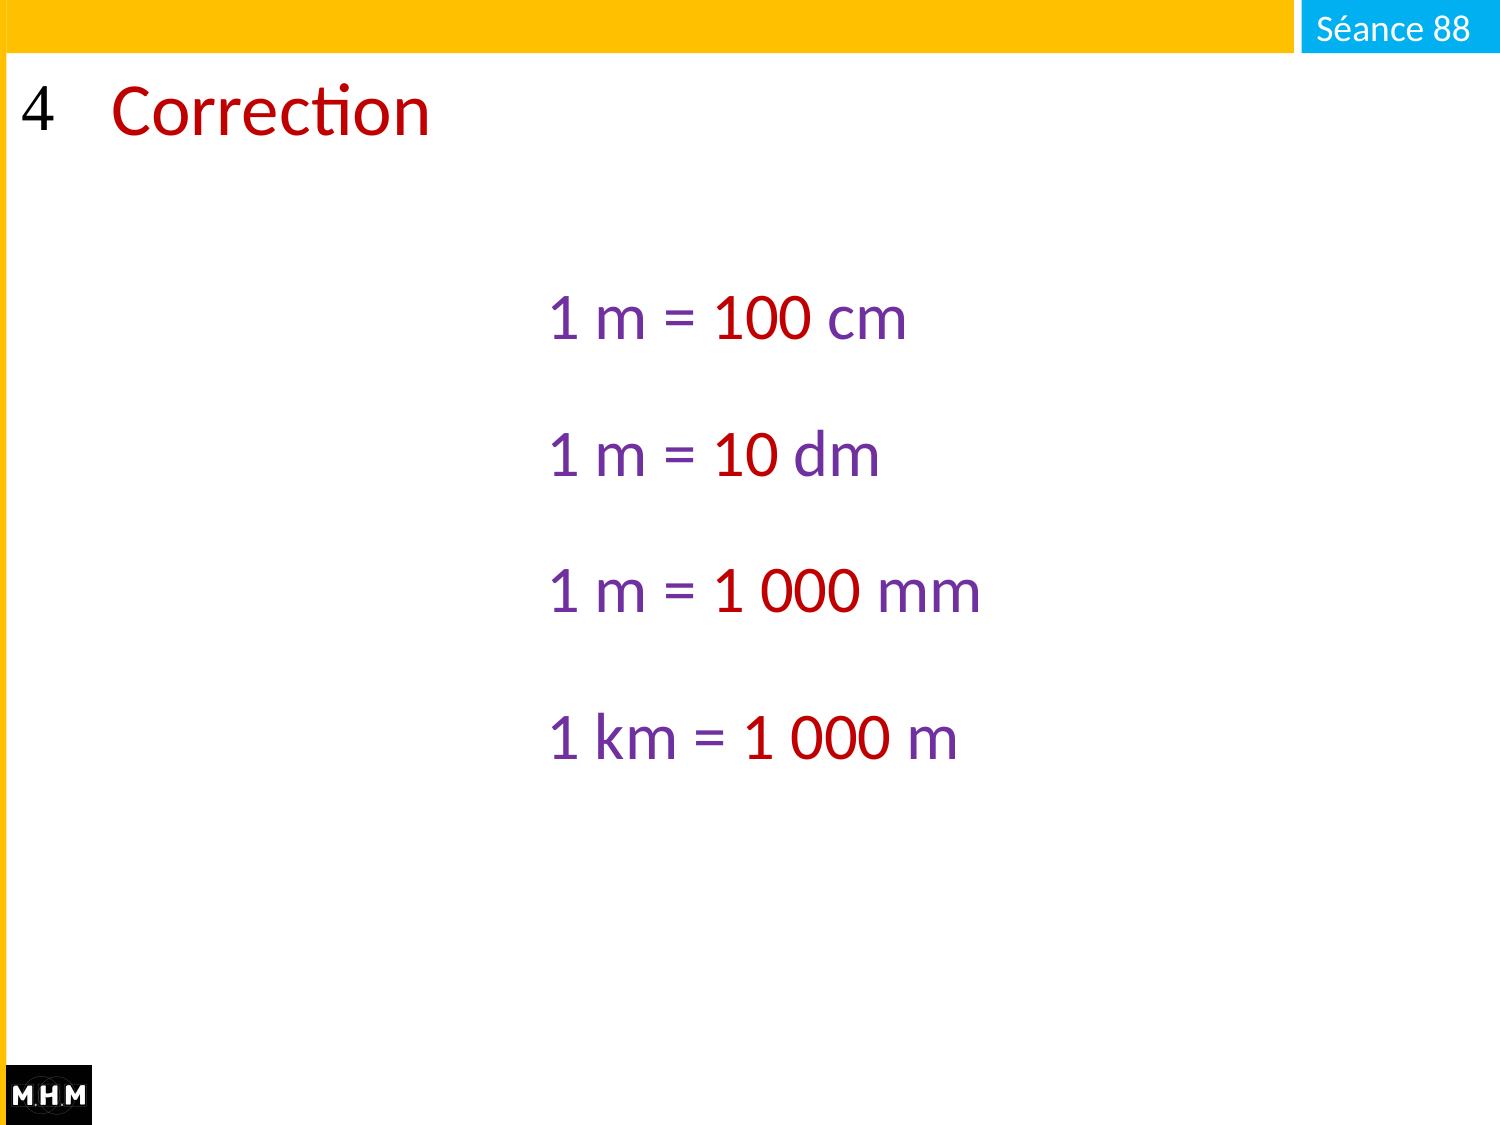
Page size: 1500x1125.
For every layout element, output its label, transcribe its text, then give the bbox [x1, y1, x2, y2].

picture [6, 1065, 92, 1125]
title Correction [96, 60, 1434, 163]
text_box 1 m = 10 dm [531, 402, 1291, 497]
text_box 1 km = 1 000 m [531, 685, 1291, 780]
text_box 1 m = 100 cm [531, 265, 1291, 361]
text_box 1 m = 1 000 mm [531, 538, 1291, 634]
